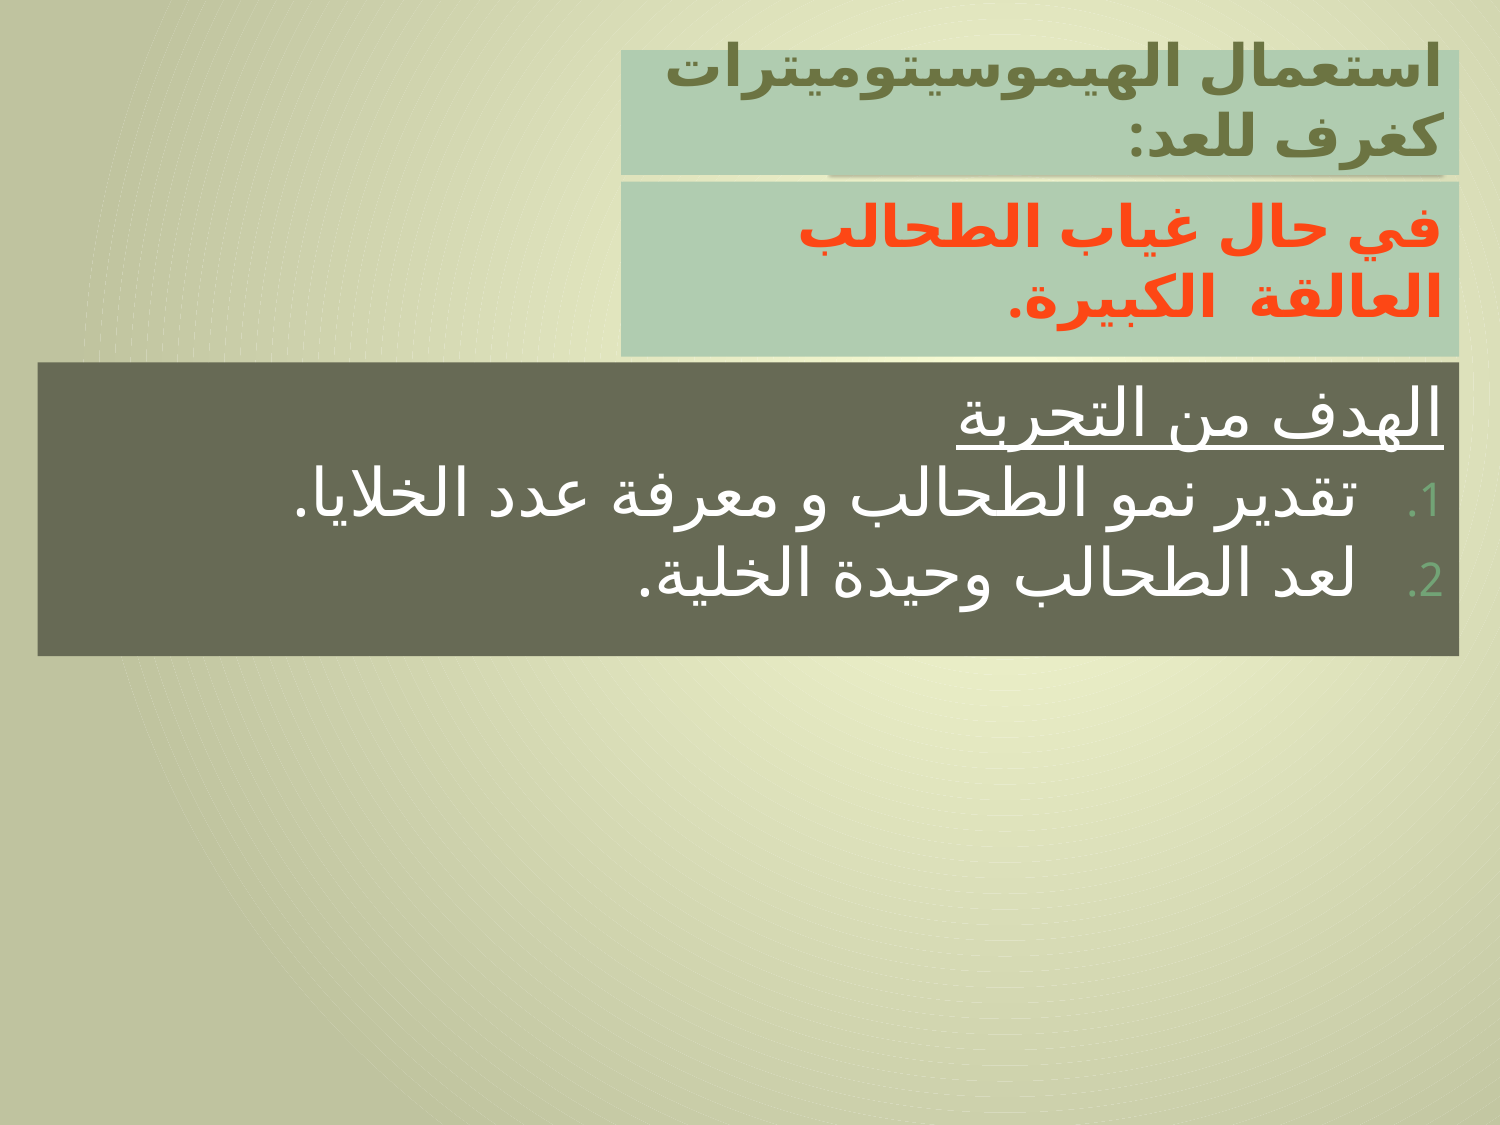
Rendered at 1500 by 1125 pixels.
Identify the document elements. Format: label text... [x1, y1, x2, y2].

title استعمال الهيموسيتوميترات كغرف للعد: [621, 50, 1460, 175]
list الهدف من التجربة تقدير نمو الطحالب و معرفة عدد الخلايا. لعد الطحالب وحيدة الخلية. [37, 362, 1460, 657]
list في حال غياب الطحالب العالقة الكبيرة. [621, 181, 1460, 357]
